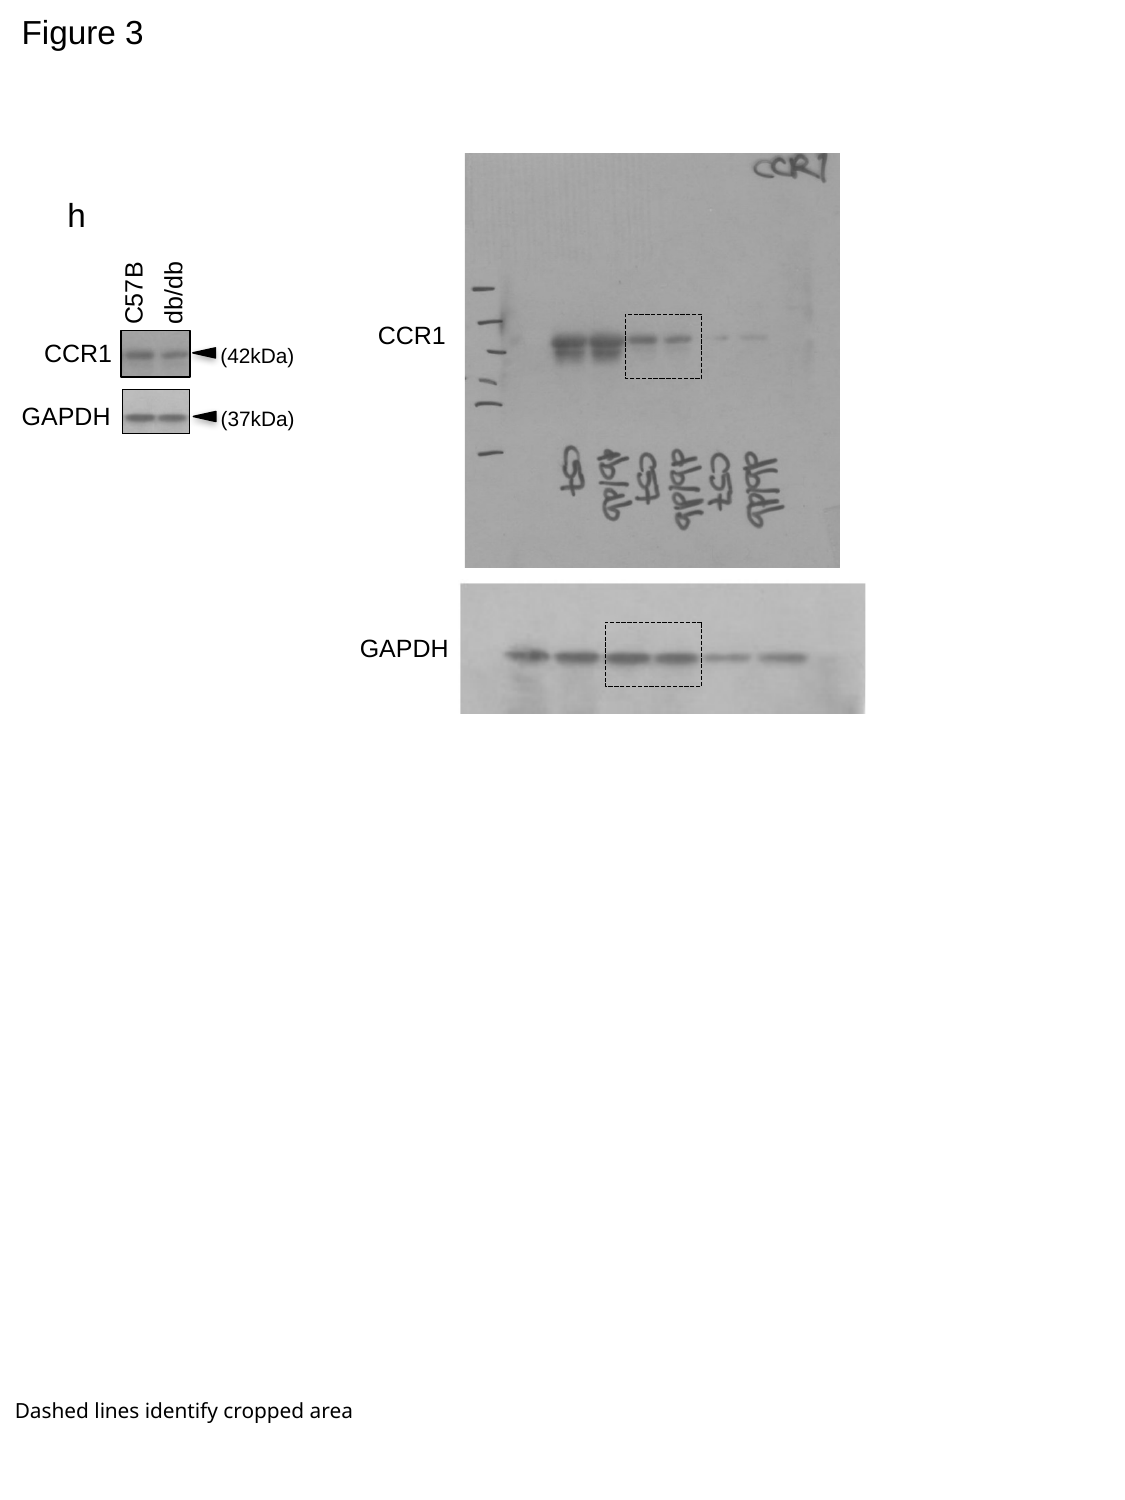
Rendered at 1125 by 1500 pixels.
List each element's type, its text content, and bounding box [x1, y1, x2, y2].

text_box h [52, 186, 101, 242]
picture [458, 579, 866, 715]
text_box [6, 245, 310, 440]
text_box Figure 3 [6, 3, 174, 59]
text_box Dashed lines identify cropped area [0, 1390, 563, 1430]
text_box CCR1 [363, 312, 459, 358]
picture [464, 153, 841, 568]
picture [121, 330, 190, 377]
text_box GAPDH [344, 625, 453, 670]
